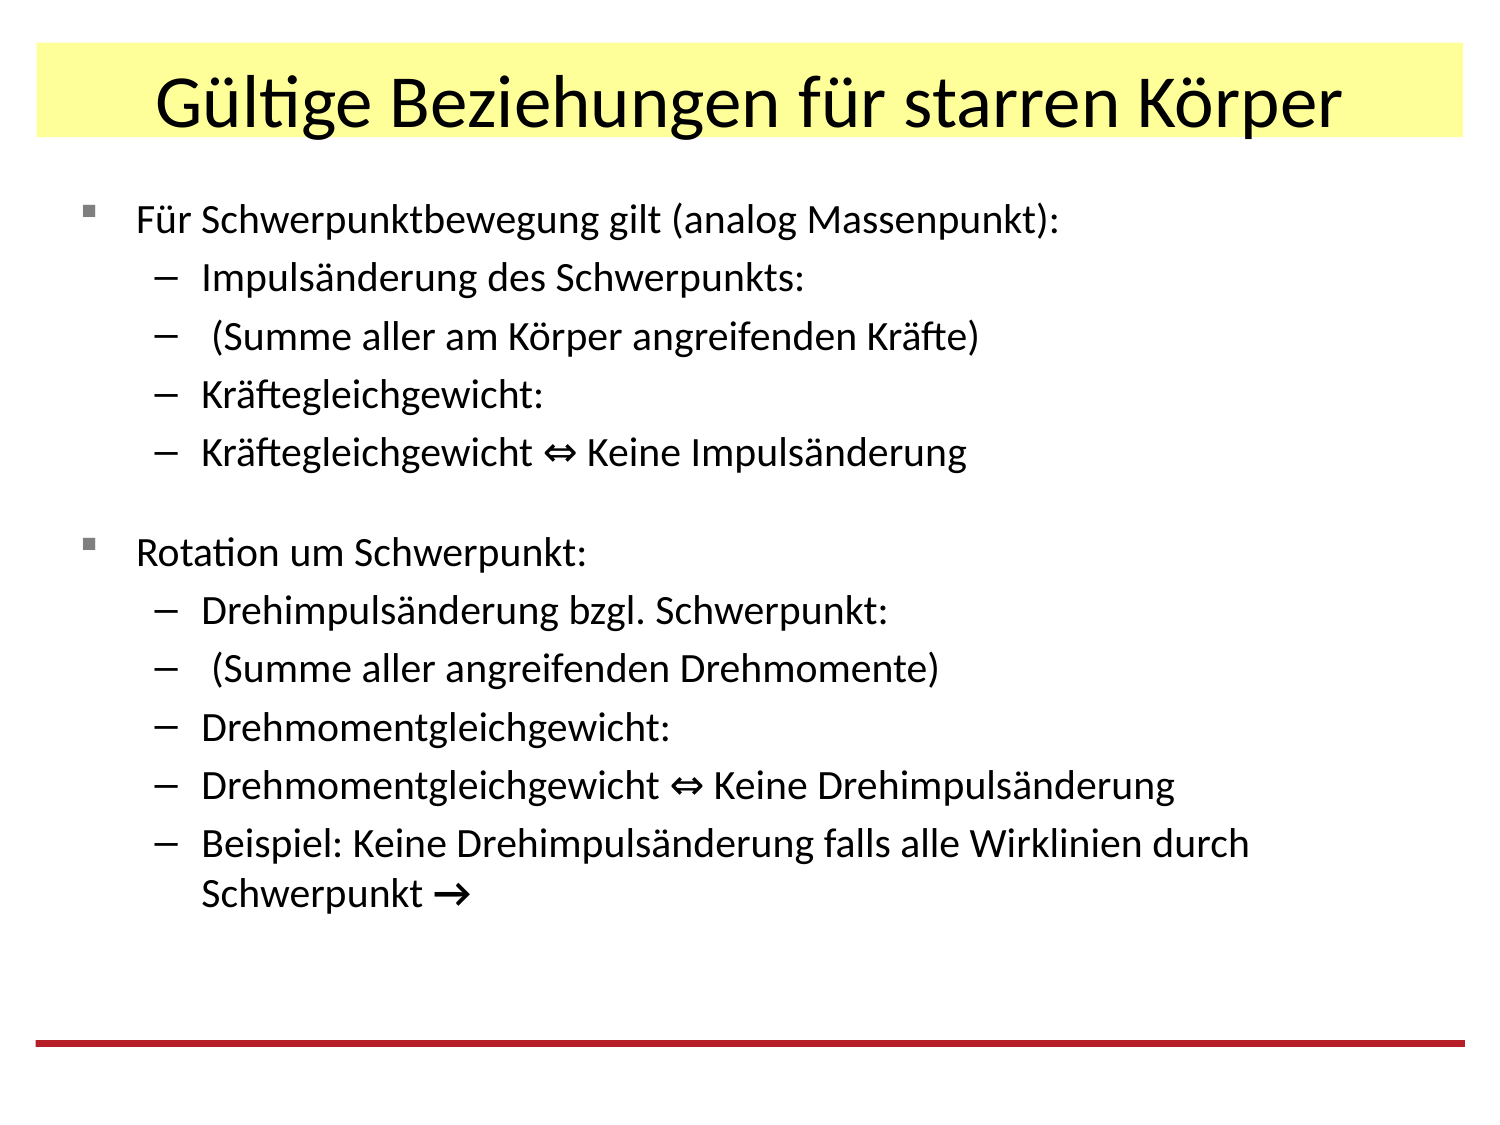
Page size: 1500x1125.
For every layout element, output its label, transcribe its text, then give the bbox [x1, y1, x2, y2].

title Gültige Beziehungen für starren Körper [75, 45, 1425, 233]
